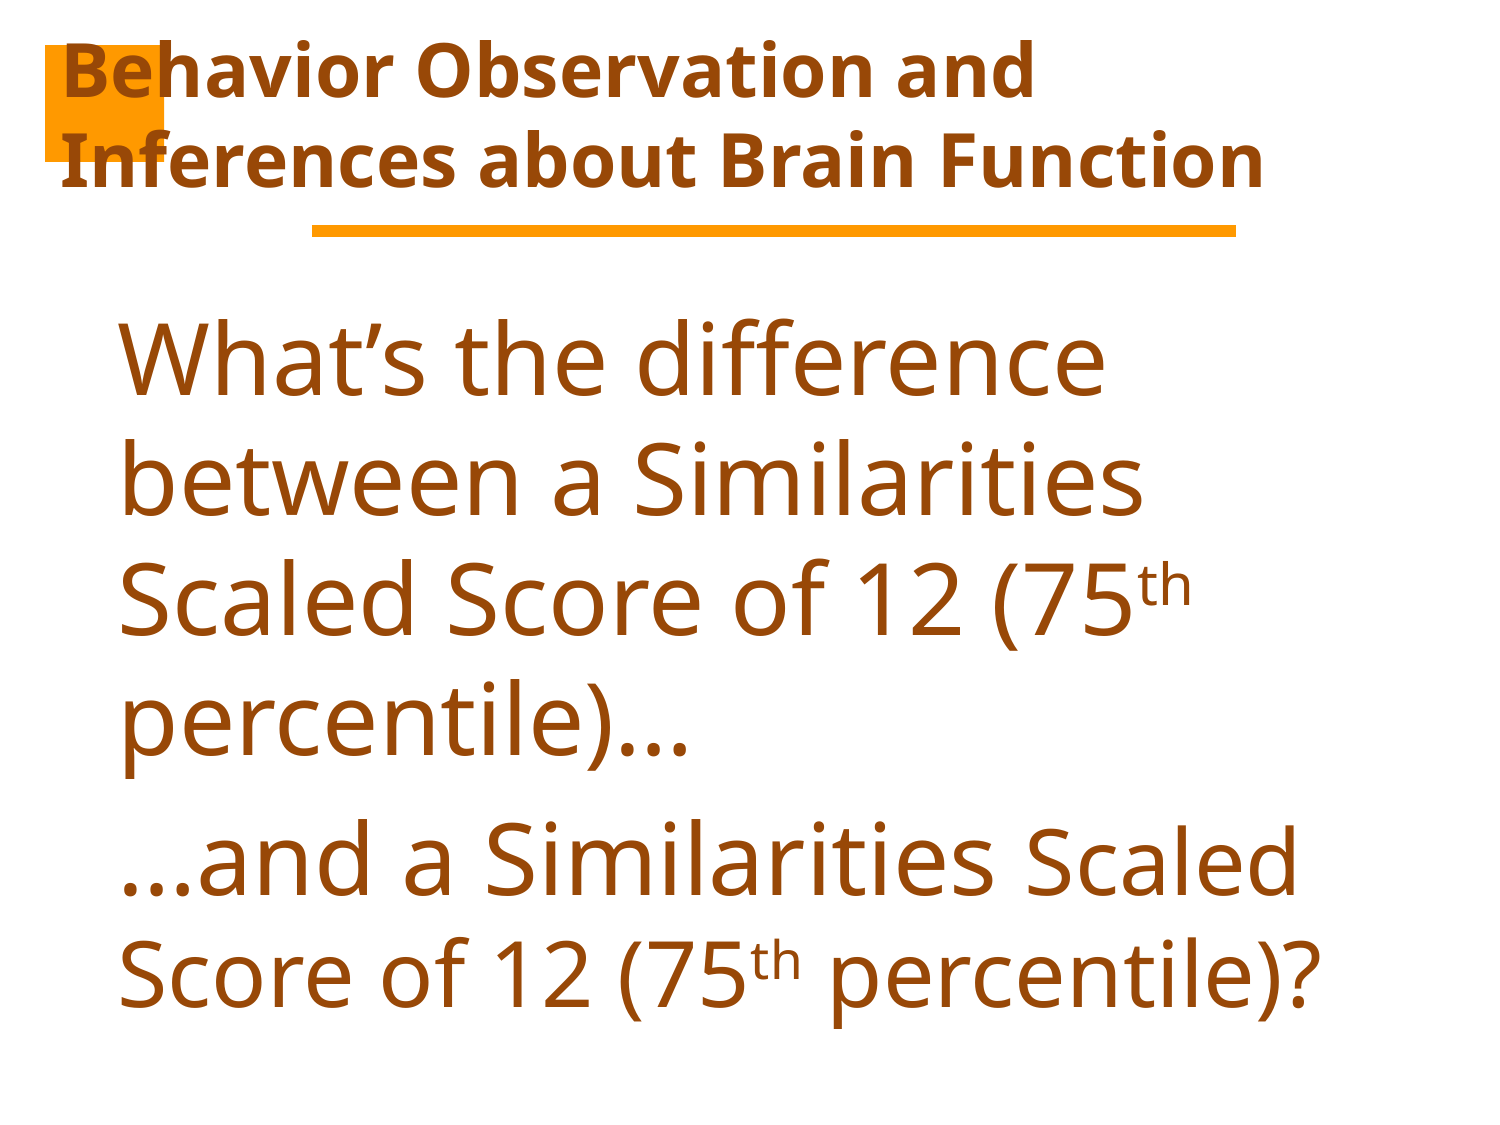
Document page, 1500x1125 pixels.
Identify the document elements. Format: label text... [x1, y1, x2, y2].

title Behavior Observation and Inferences about Brain Function [44, 45, 1317, 180]
list What’s the difference between a Similarities Scaled Score of 12 (75th percentile)… …and a Similarities Scaled Score of 12 (75th percentile)? [102, 287, 1446, 1053]
